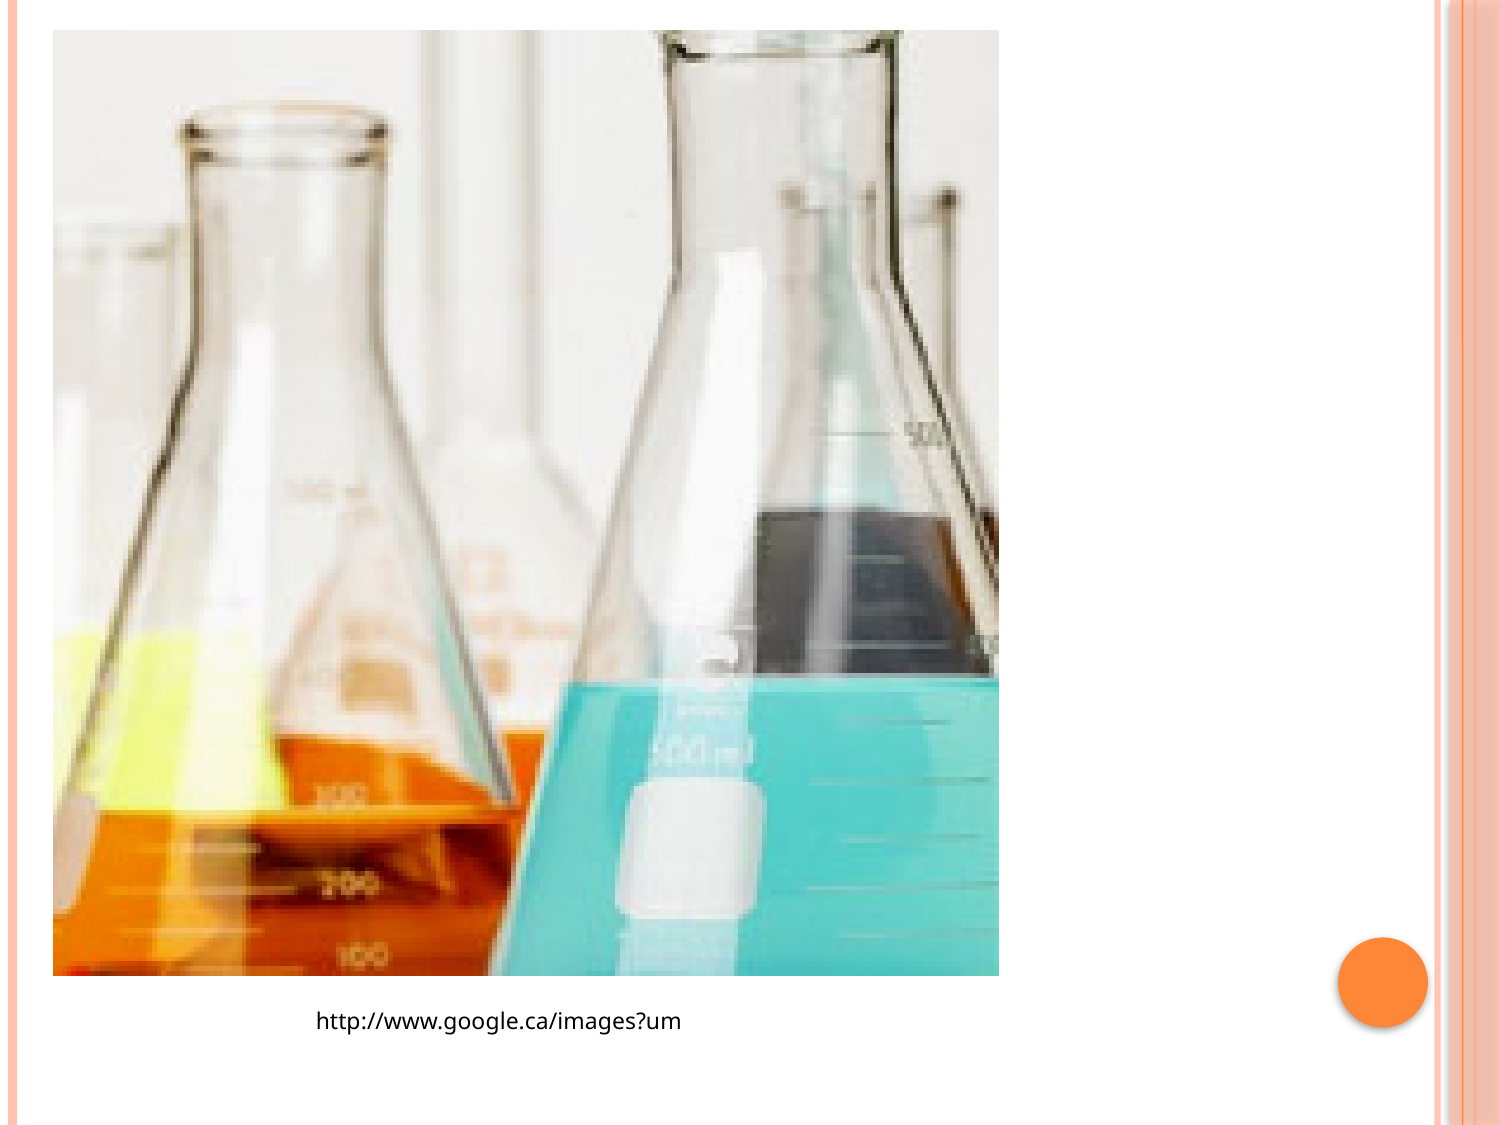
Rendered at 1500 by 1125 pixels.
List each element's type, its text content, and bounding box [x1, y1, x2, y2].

text_box http://www.google.ca/images?um [301, 999, 916, 1042]
picture [52, 30, 999, 977]
